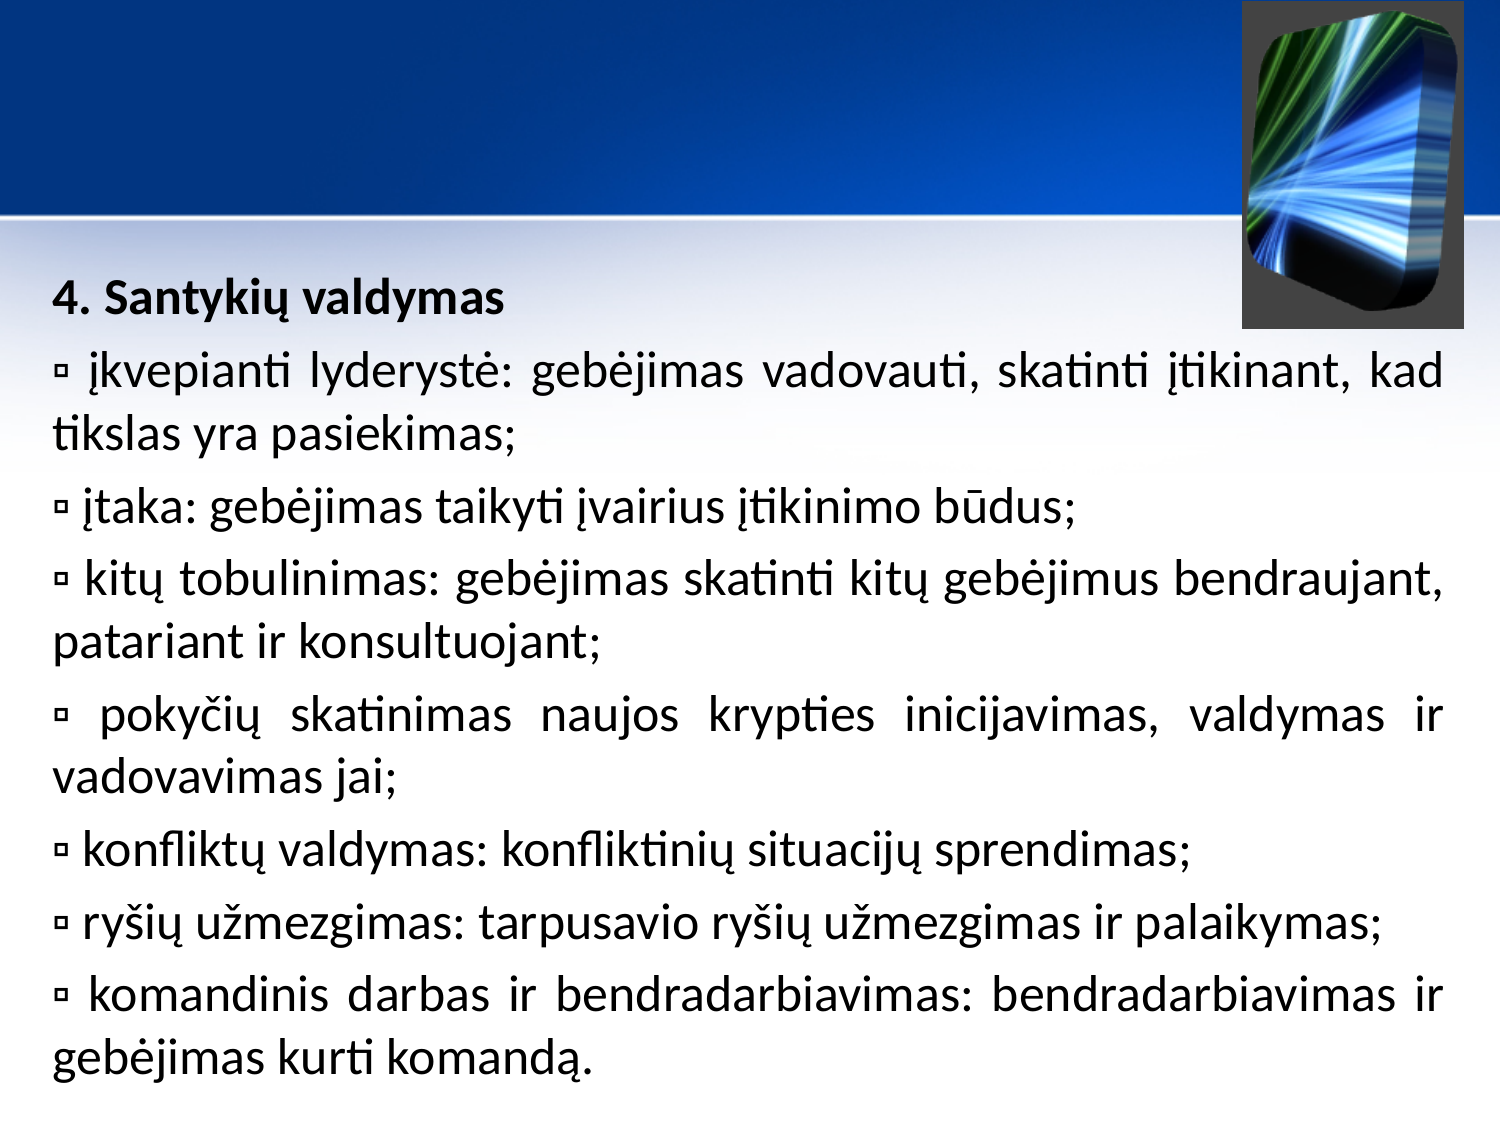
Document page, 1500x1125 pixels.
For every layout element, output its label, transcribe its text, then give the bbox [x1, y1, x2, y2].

list 4. Santykių valdymas ▫ įkvepianti lyderystė: gebėjimas vadovauti, skatinti įtikinant, kad tikslas yra pasiekimas; ▫ įtaka: gebėjimas taikyti įvairius įtikinimo būdus; ▫ kitų tobulinimas: gebėjimas skatinti kitų gebėjimus bendraujant, patariant ir konsultuojant; ▫ pokyčių skatinimas naujos krypties inicijavimas, valdymas ir vadovavimas jai; ▫ konfliktų valdymas: konfliktinių situacijų sprendimas; ▫ ryšių užmezgimas: tarpusavio ryšių užmezgimas ir palaikymas; ▫ komandinis darbas ir bendradarbiavimas: bendradarbiavimas ir gebėjimas kurti komandą. [37, 255, 1463, 1108]
picture [0, 0, 1500, 1125]
